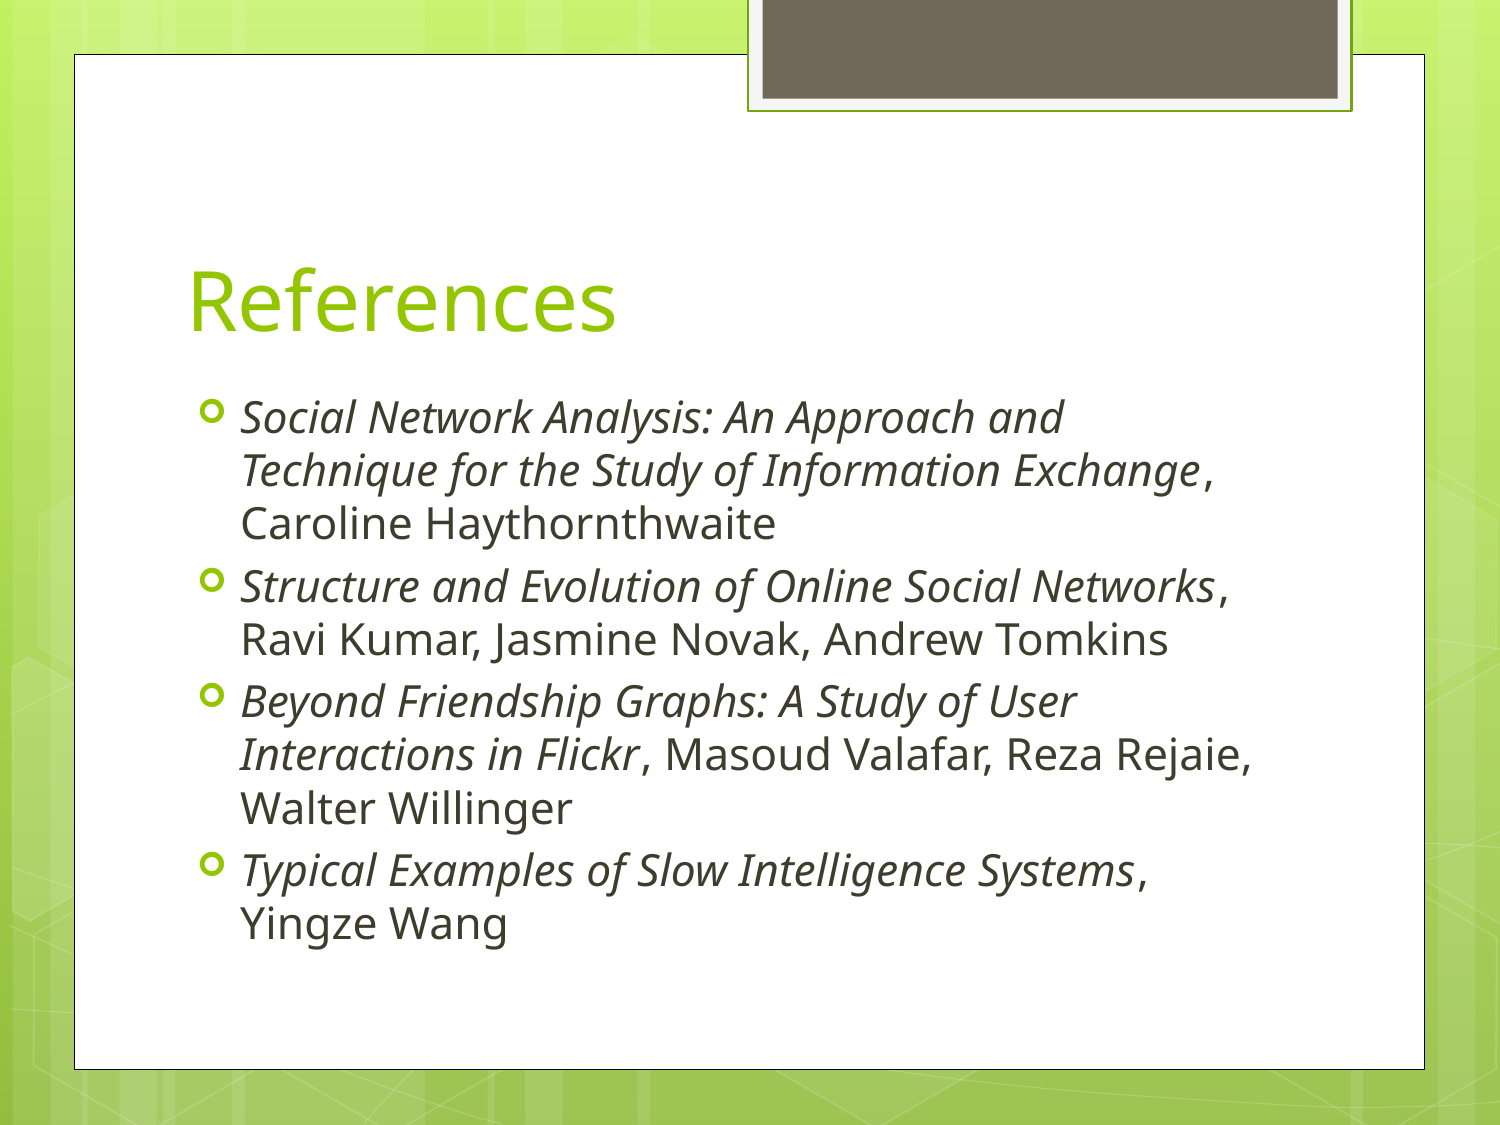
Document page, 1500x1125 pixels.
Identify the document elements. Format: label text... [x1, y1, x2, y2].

list Social Network Analysis: An Approach and Technique for the Study of Information Exchange, Caroline Haythornthwaite Structure and Evolution of Online Social Networks, Ravi Kumar, Jasmine Novak, Andrew Tomkins Beyond Friendship Graphs: A Study of User Interactions in Flickr, Masoud Valafar, Reza Rejaie, Walter Willinger Typical Examples of Slow Intelligence Systems, Yingze Wang [171, 381, 1283, 957]
title References [171, 168, 1324, 357]
